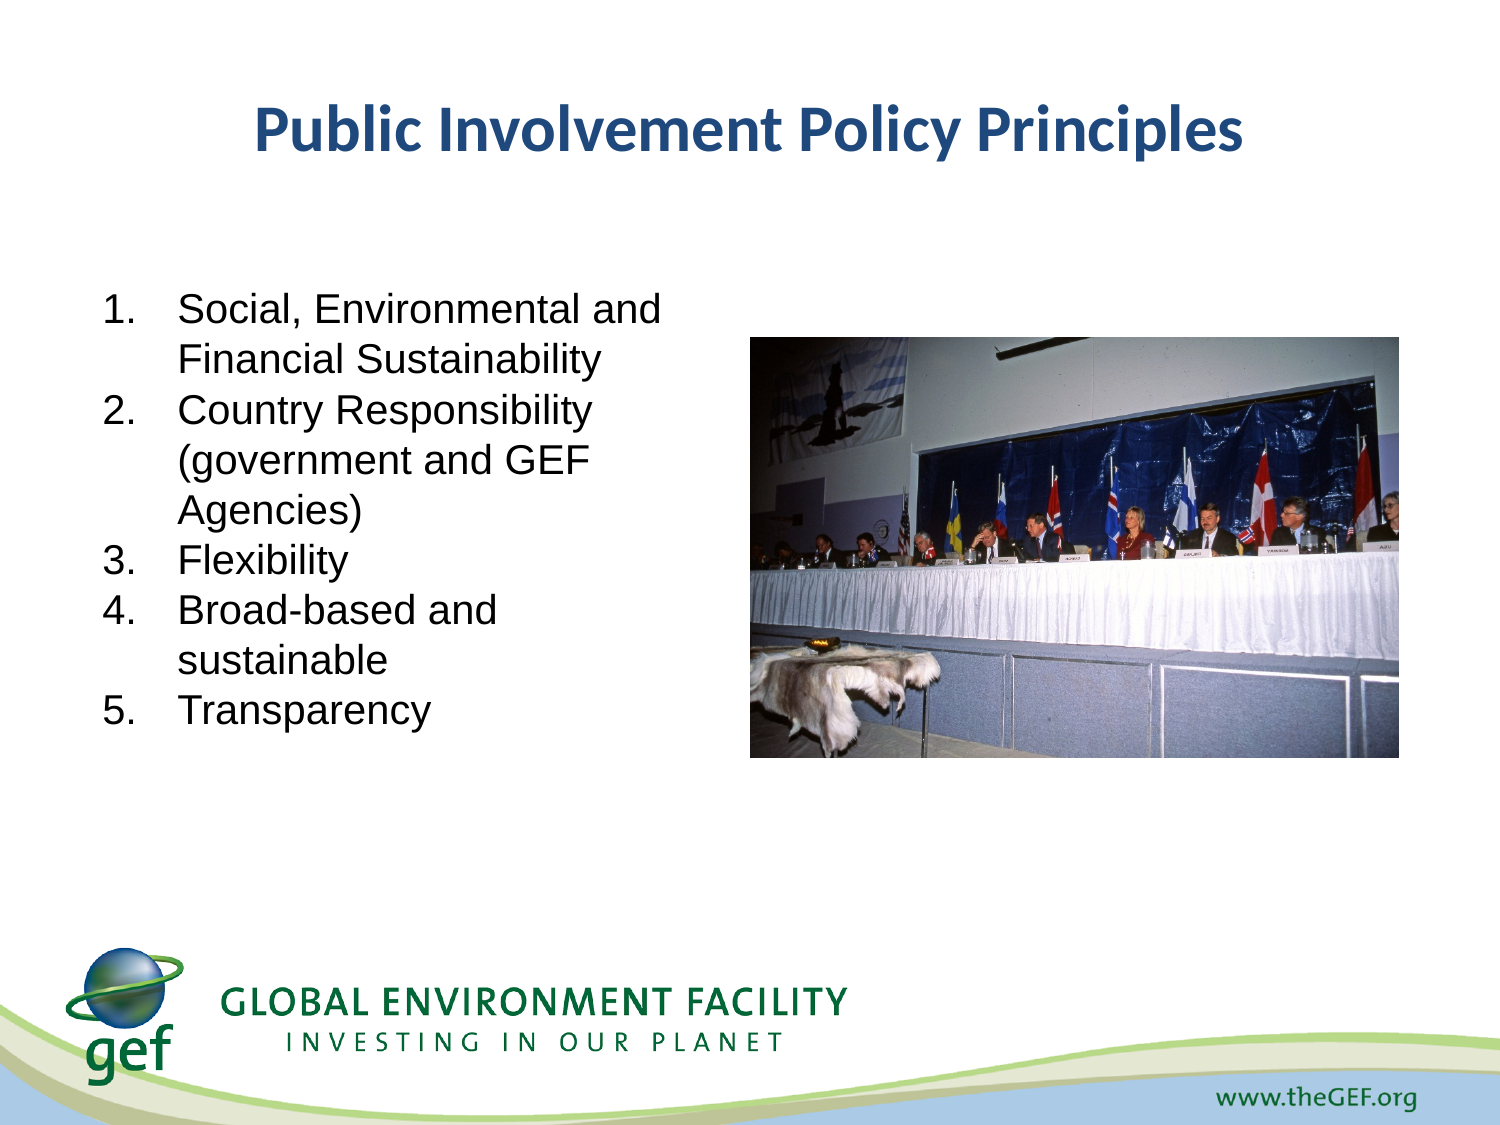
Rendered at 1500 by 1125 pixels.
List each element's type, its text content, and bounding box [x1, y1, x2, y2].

title Public Involvement Policy Principles [74, 12, 1426, 238]
picture [0, 920, 1500, 1125]
picture [749, 337, 1400, 758]
text_box Social, Environmental and Financial Sustainability Country Responsibility (government and GEF Agencies) Flexibility Broad-based and sustainable Transparency [87, 274, 713, 790]
